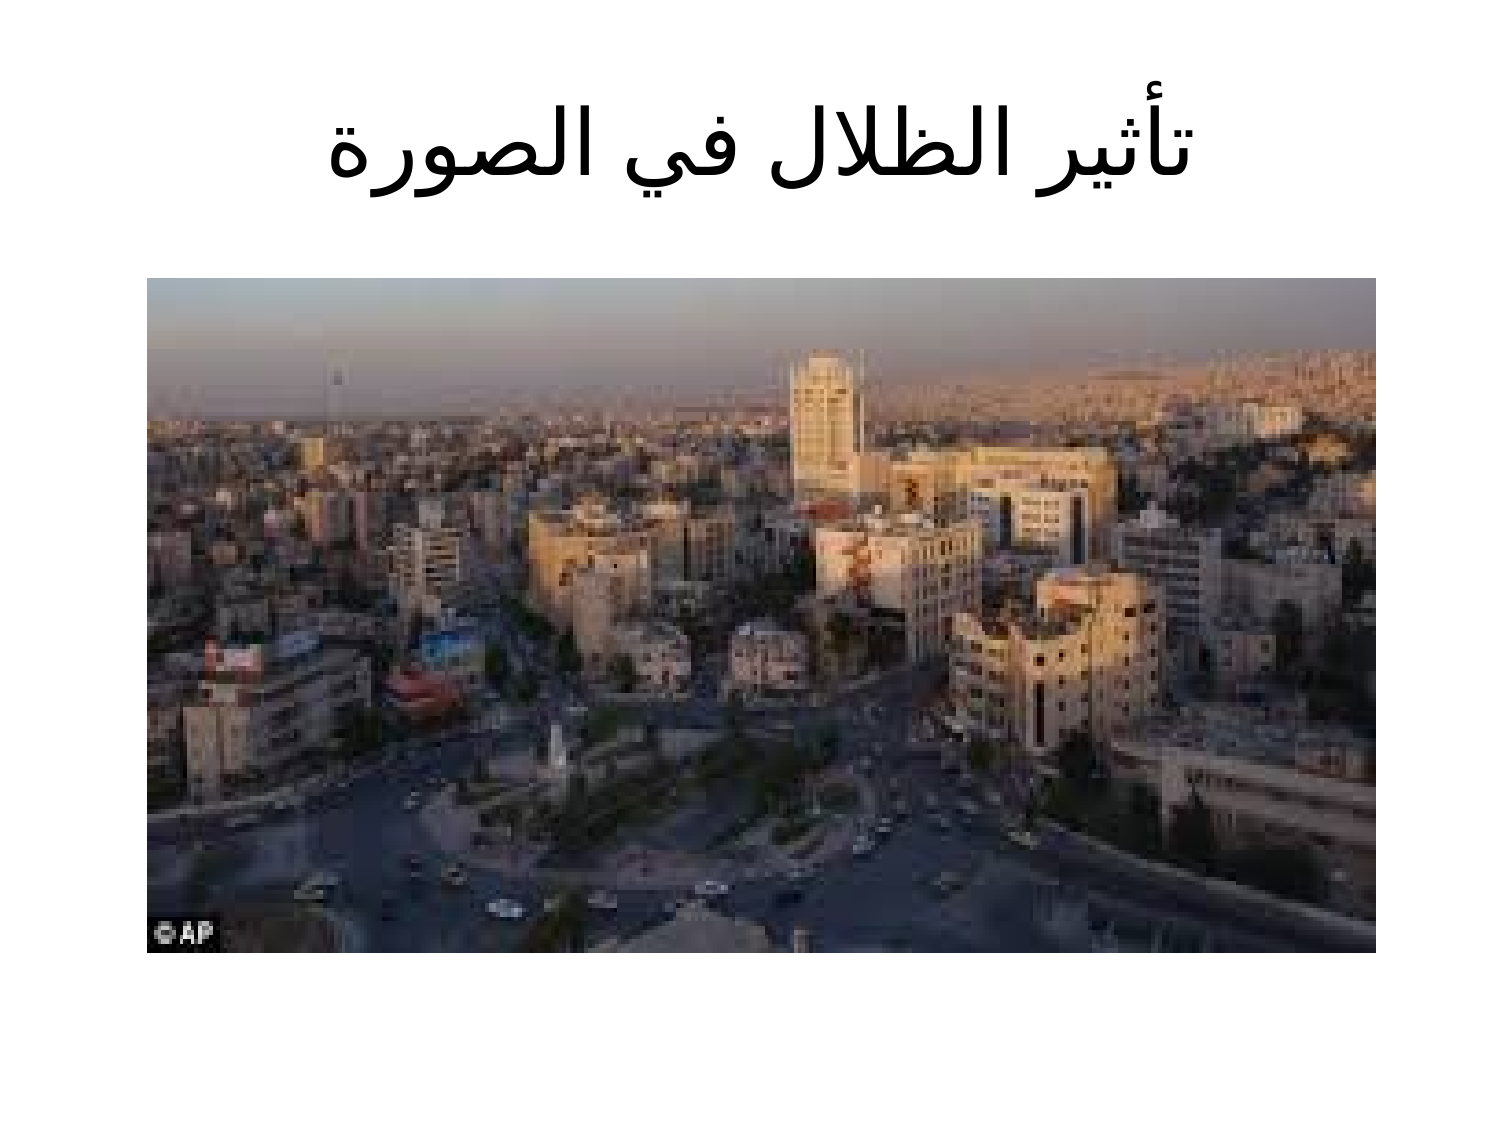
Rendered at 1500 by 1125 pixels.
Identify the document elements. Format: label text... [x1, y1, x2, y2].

title تأثير الظلال في الصورة [75, 45, 1425, 233]
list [147, 278, 1377, 953]
